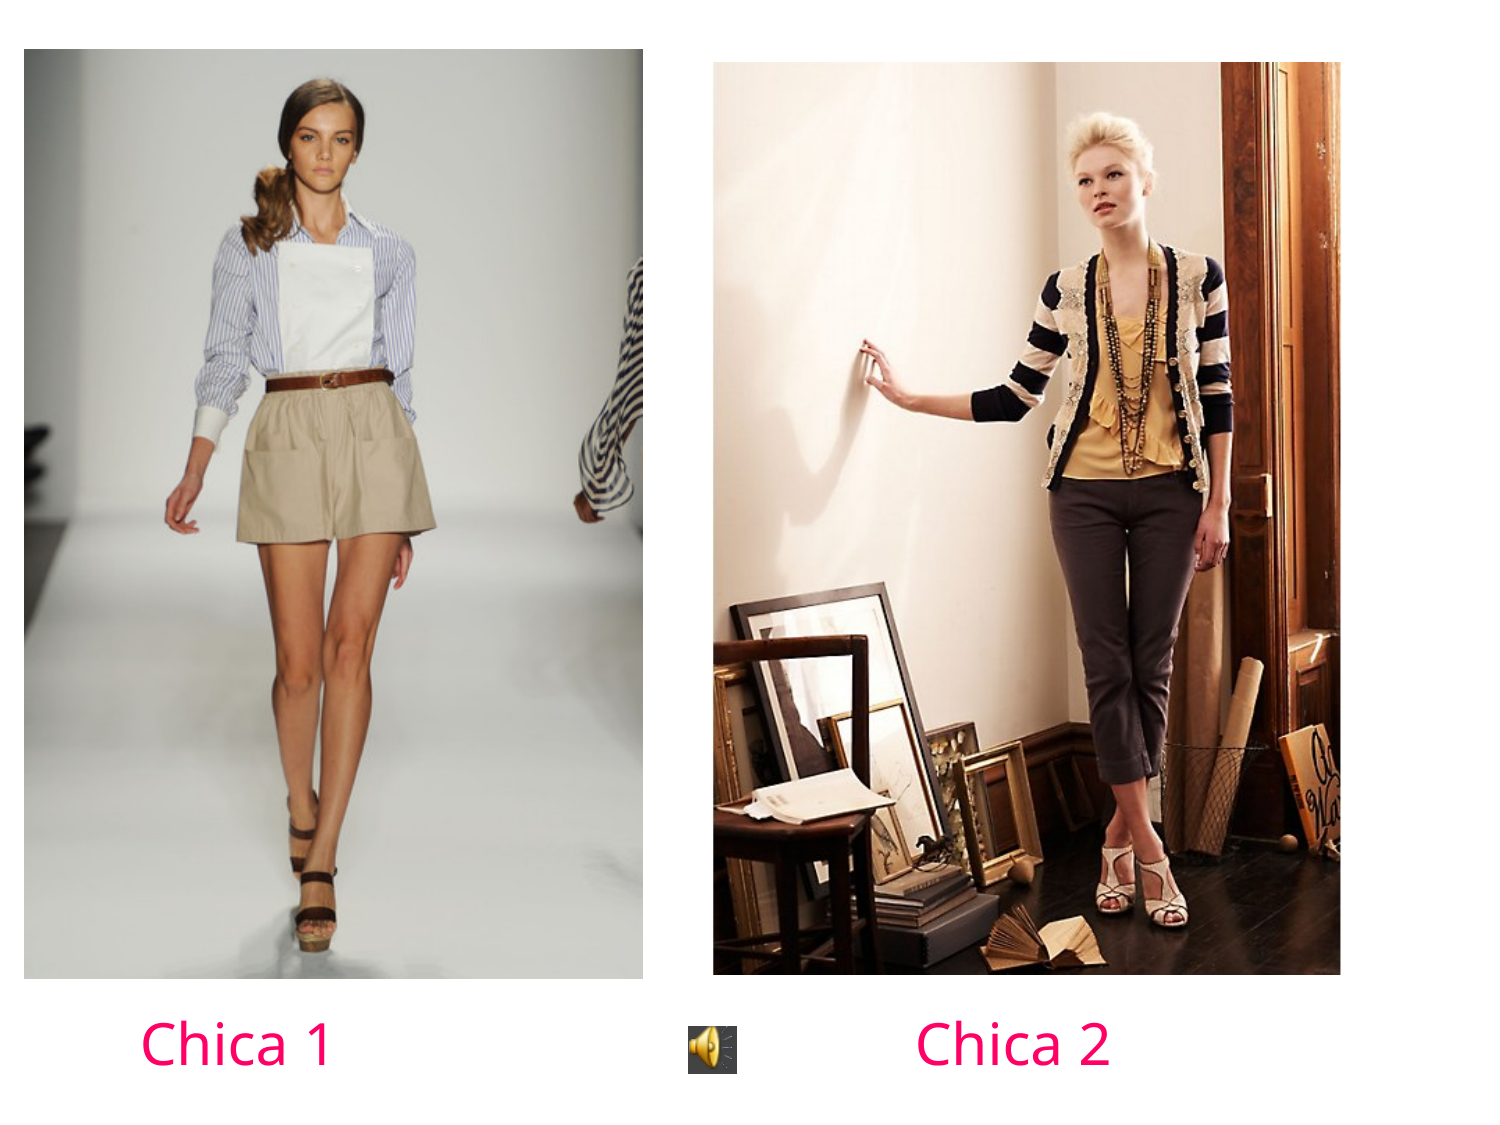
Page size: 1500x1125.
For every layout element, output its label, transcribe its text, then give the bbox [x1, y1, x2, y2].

picture [687, 1024, 738, 1076]
picture [24, 49, 643, 979]
picture [712, 62, 1342, 976]
text_box Chica 2 [899, 999, 1188, 1085]
text_box Chica 1 [124, 999, 413, 1085]
